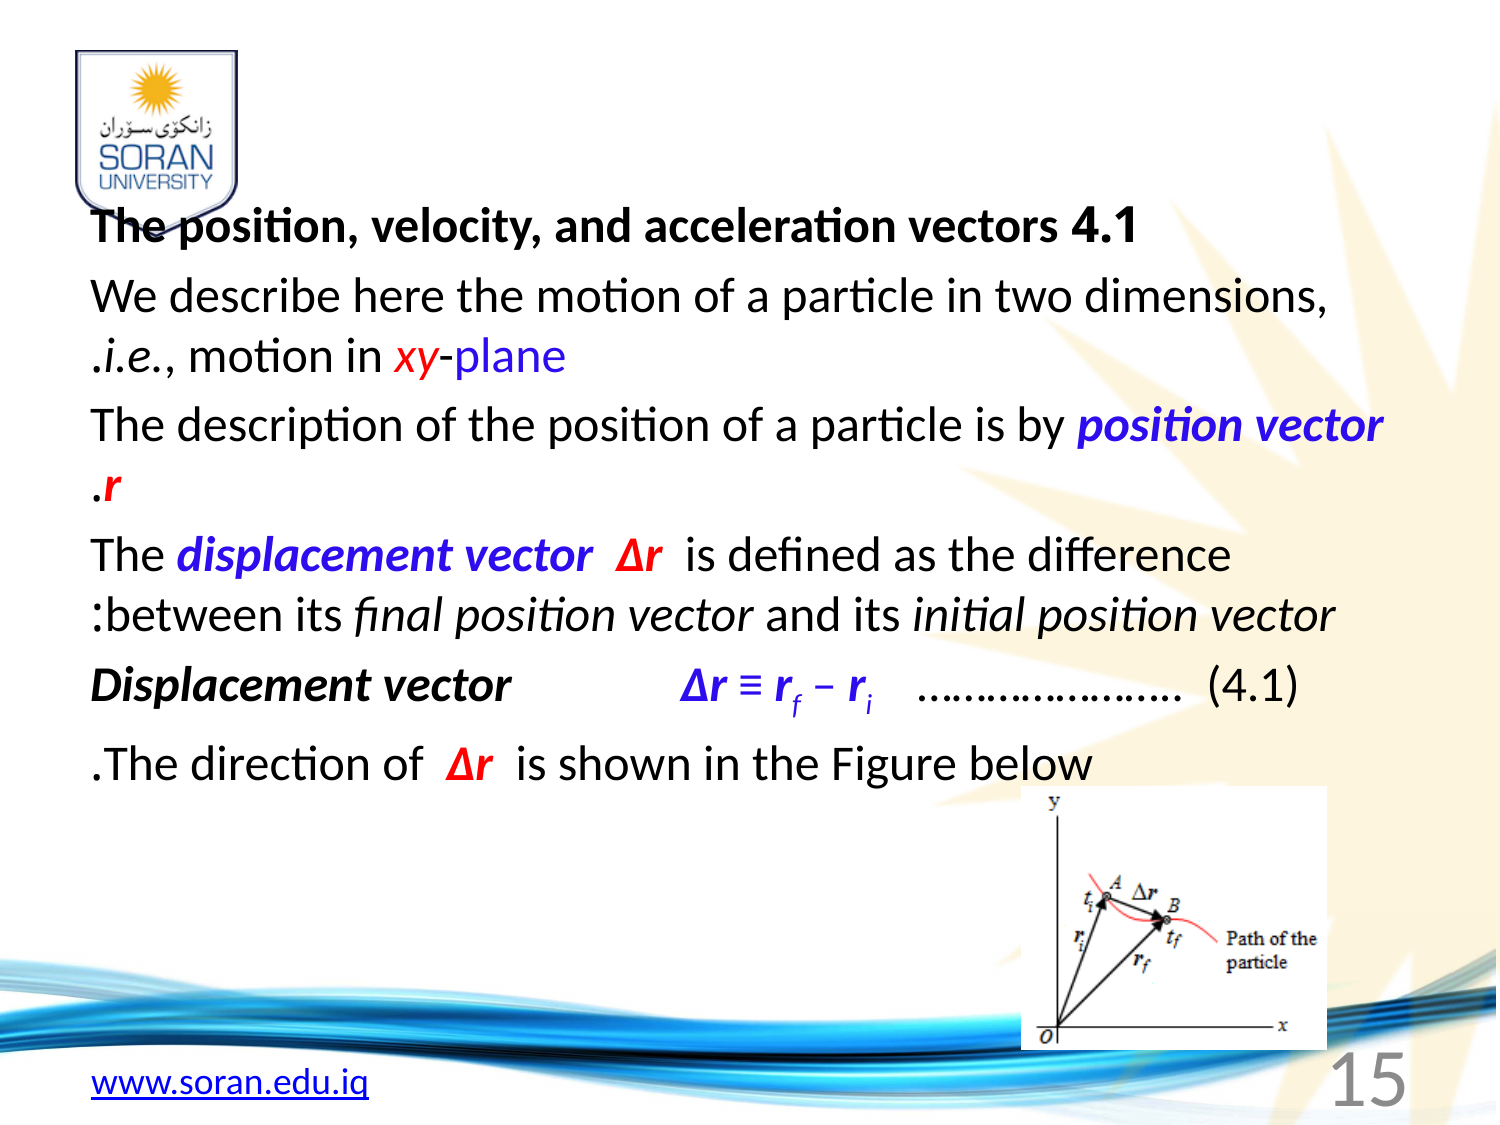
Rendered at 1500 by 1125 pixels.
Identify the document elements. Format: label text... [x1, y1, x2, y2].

picture [75, 50, 238, 184]
list 4.1 The position, velocity, and acceleration vectors We describe here the motion of a particle in two dimensions, i.e., motion in xy-plane. The description of the position of a particle is by position vector r. The displacement vector ∆r is defined as the difference between its final position vector and its initial position vector: Displacement vector ∆r ≡ rf – ri ………………….. (4.1) The direction of ∆r is shown in the Figure below. [75, 184, 1425, 1005]
slide_number 15 [1074, 1042, 1425, 1103]
picture [0, 99, 1500, 1125]
